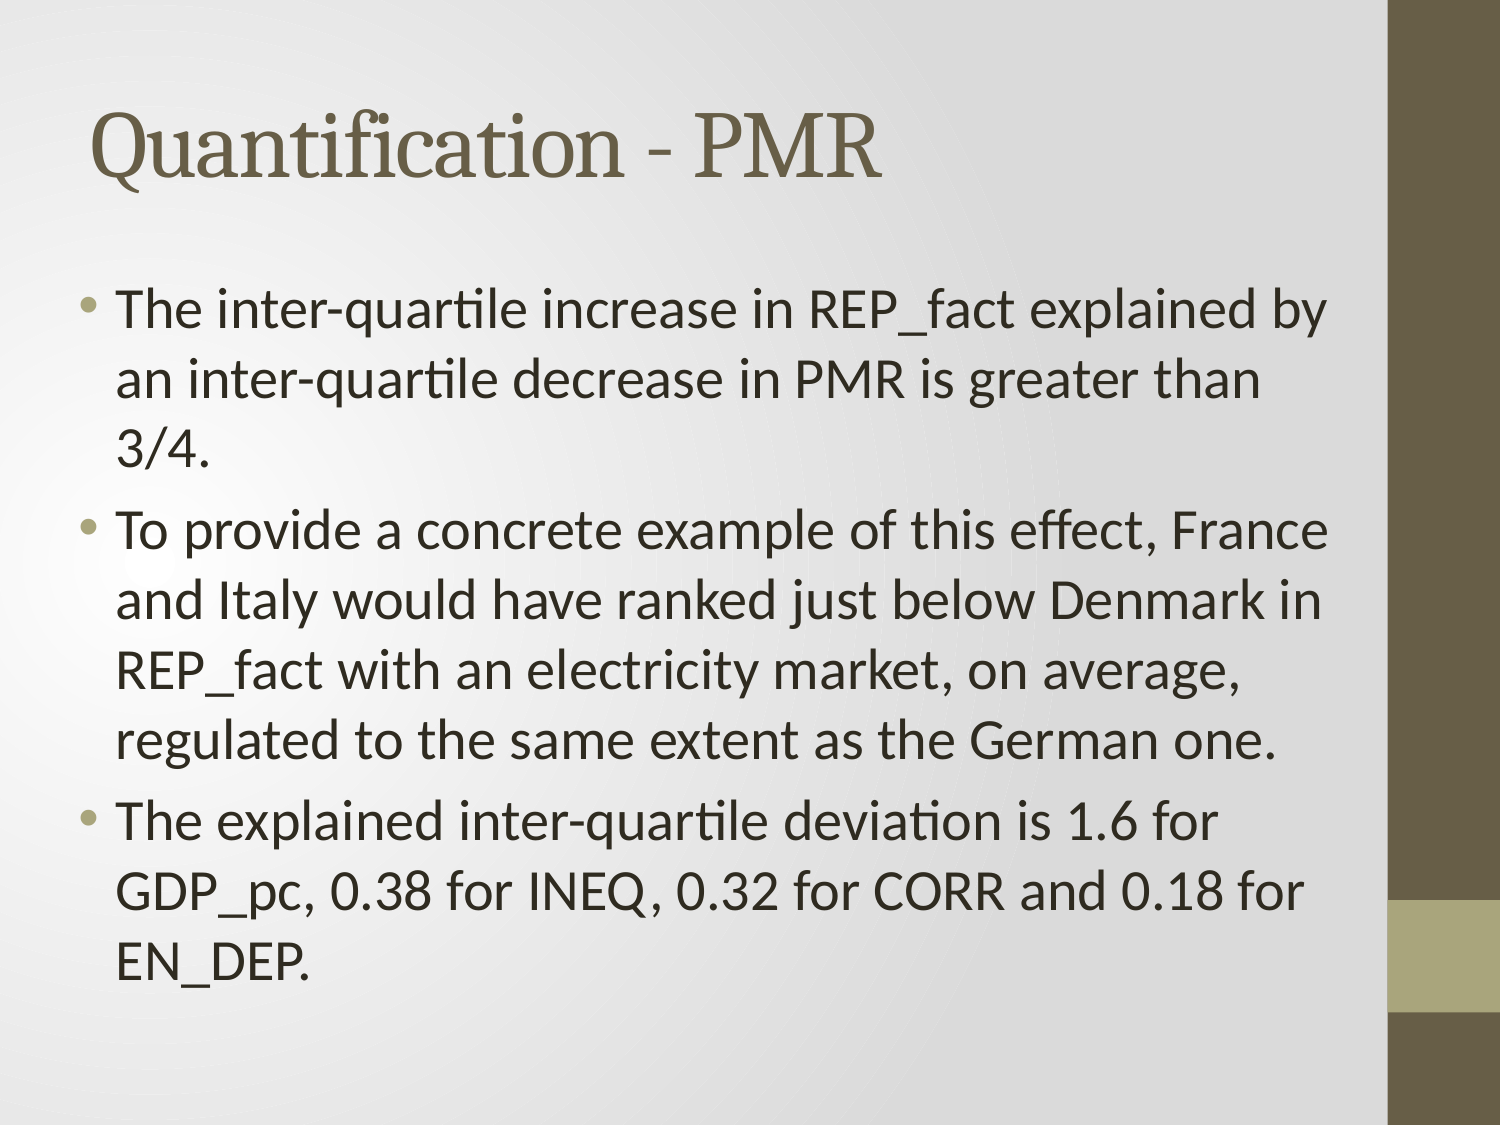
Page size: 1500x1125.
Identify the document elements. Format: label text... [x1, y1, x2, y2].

list The inter-quartile increase in REP_fact explained by an inter-quartile decrease in PMR is greater than 3/4. To provide a concrete example of this effect, France and Italy would have ranked just below Denmark in REP_fact with an electricity market, on average, regulated to the same extent as the German one. The explained inter-quartile deviation is 1.6 for GDP_pc, 0.38 for INEQ, 0.32 for CORR and 0.18 for EN_DEP. [44, 262, 1349, 1083]
title Quantification - PMR [75, 45, 1325, 233]
